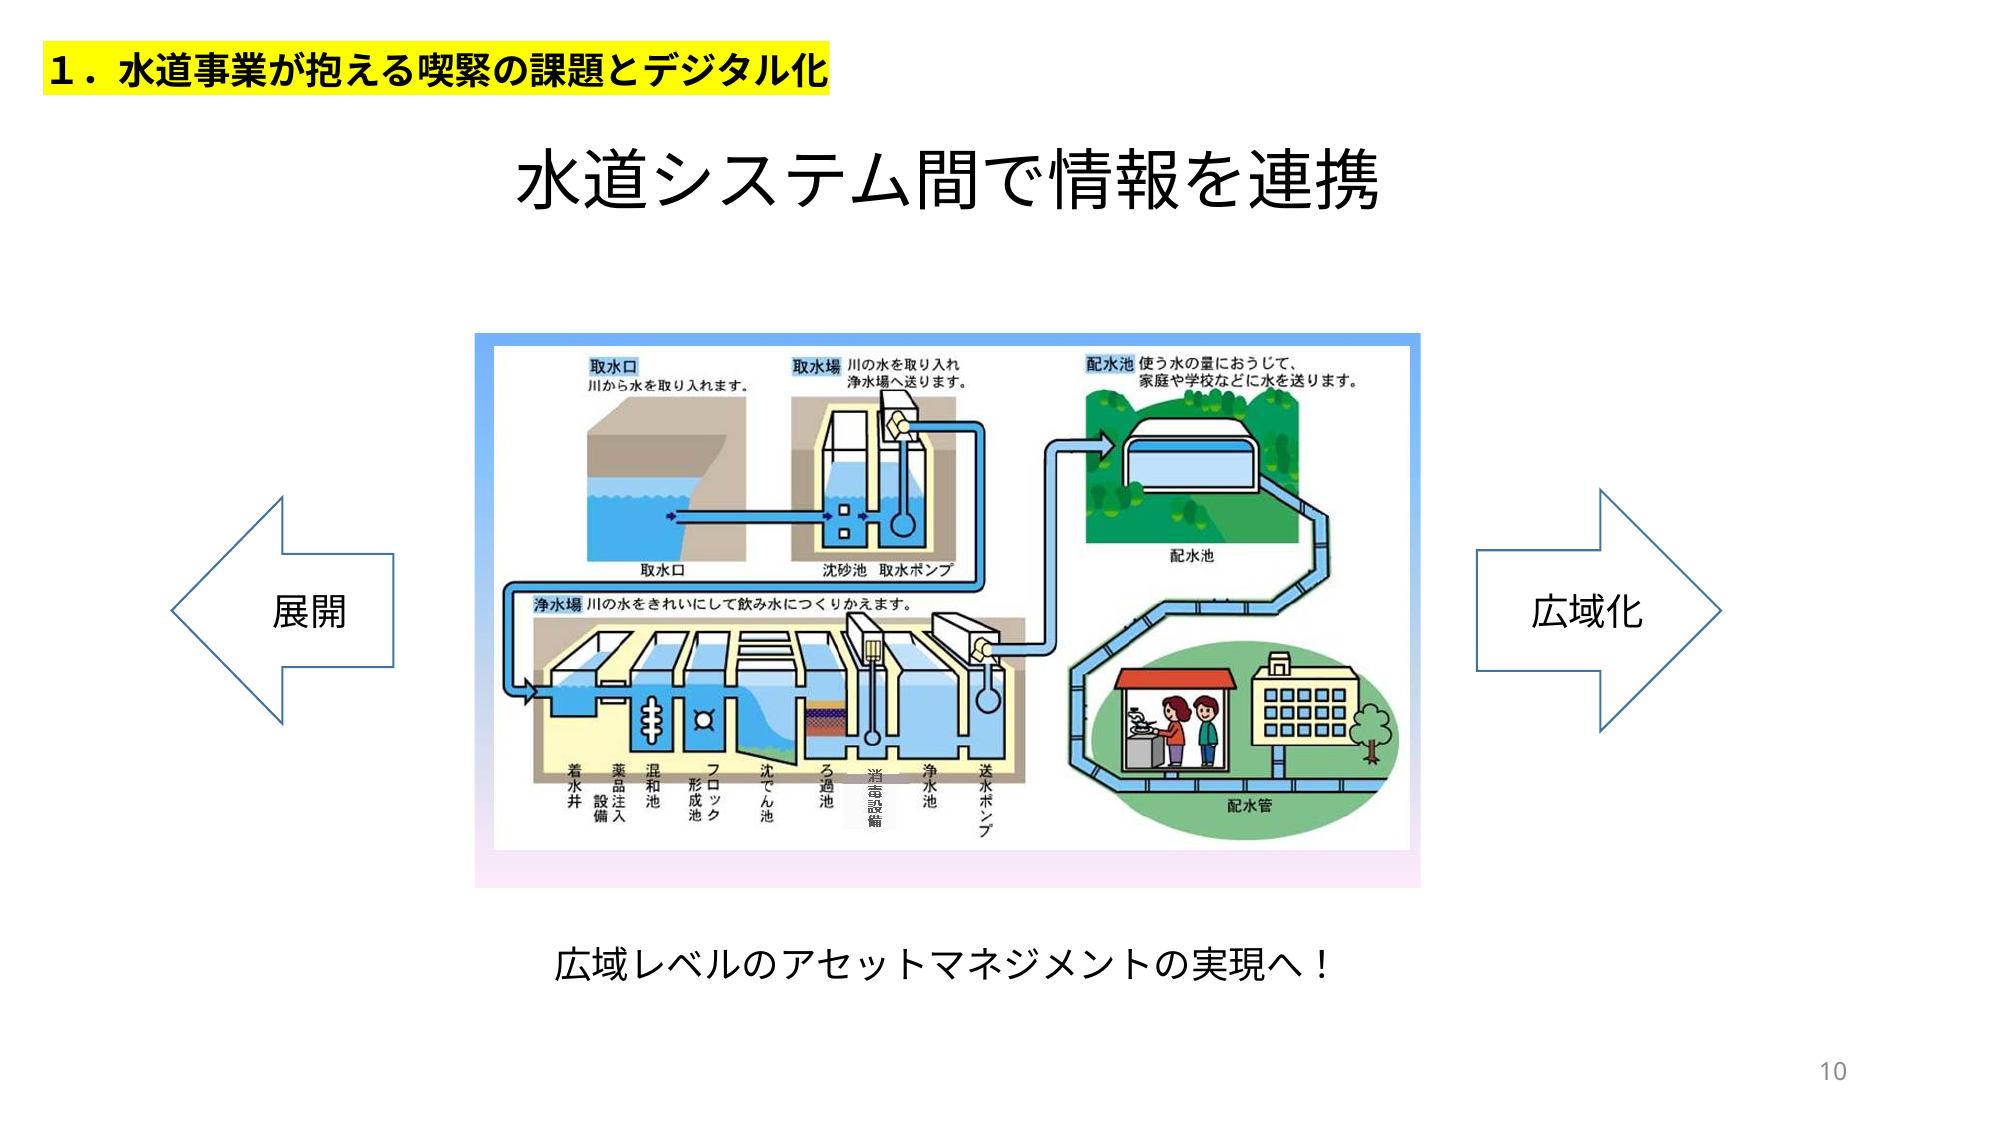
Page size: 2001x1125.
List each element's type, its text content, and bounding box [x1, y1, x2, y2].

text_box １．水道事業が抱える喫緊の課題とデジタル化 [28, 39, 888, 100]
text_box Ｋ広域化 [1475, 487, 1723, 734]
picture [474, 333, 1421, 889]
text_box 水道システム間で情報を連携 [420, 130, 1477, 226]
text_box 広域レベルのアセットマネジメントの実現へ！ [474, 934, 1421, 994]
text_box 展開 [170, 494, 395, 727]
slide_number 10 [1412, 1042, 1863, 1103]
